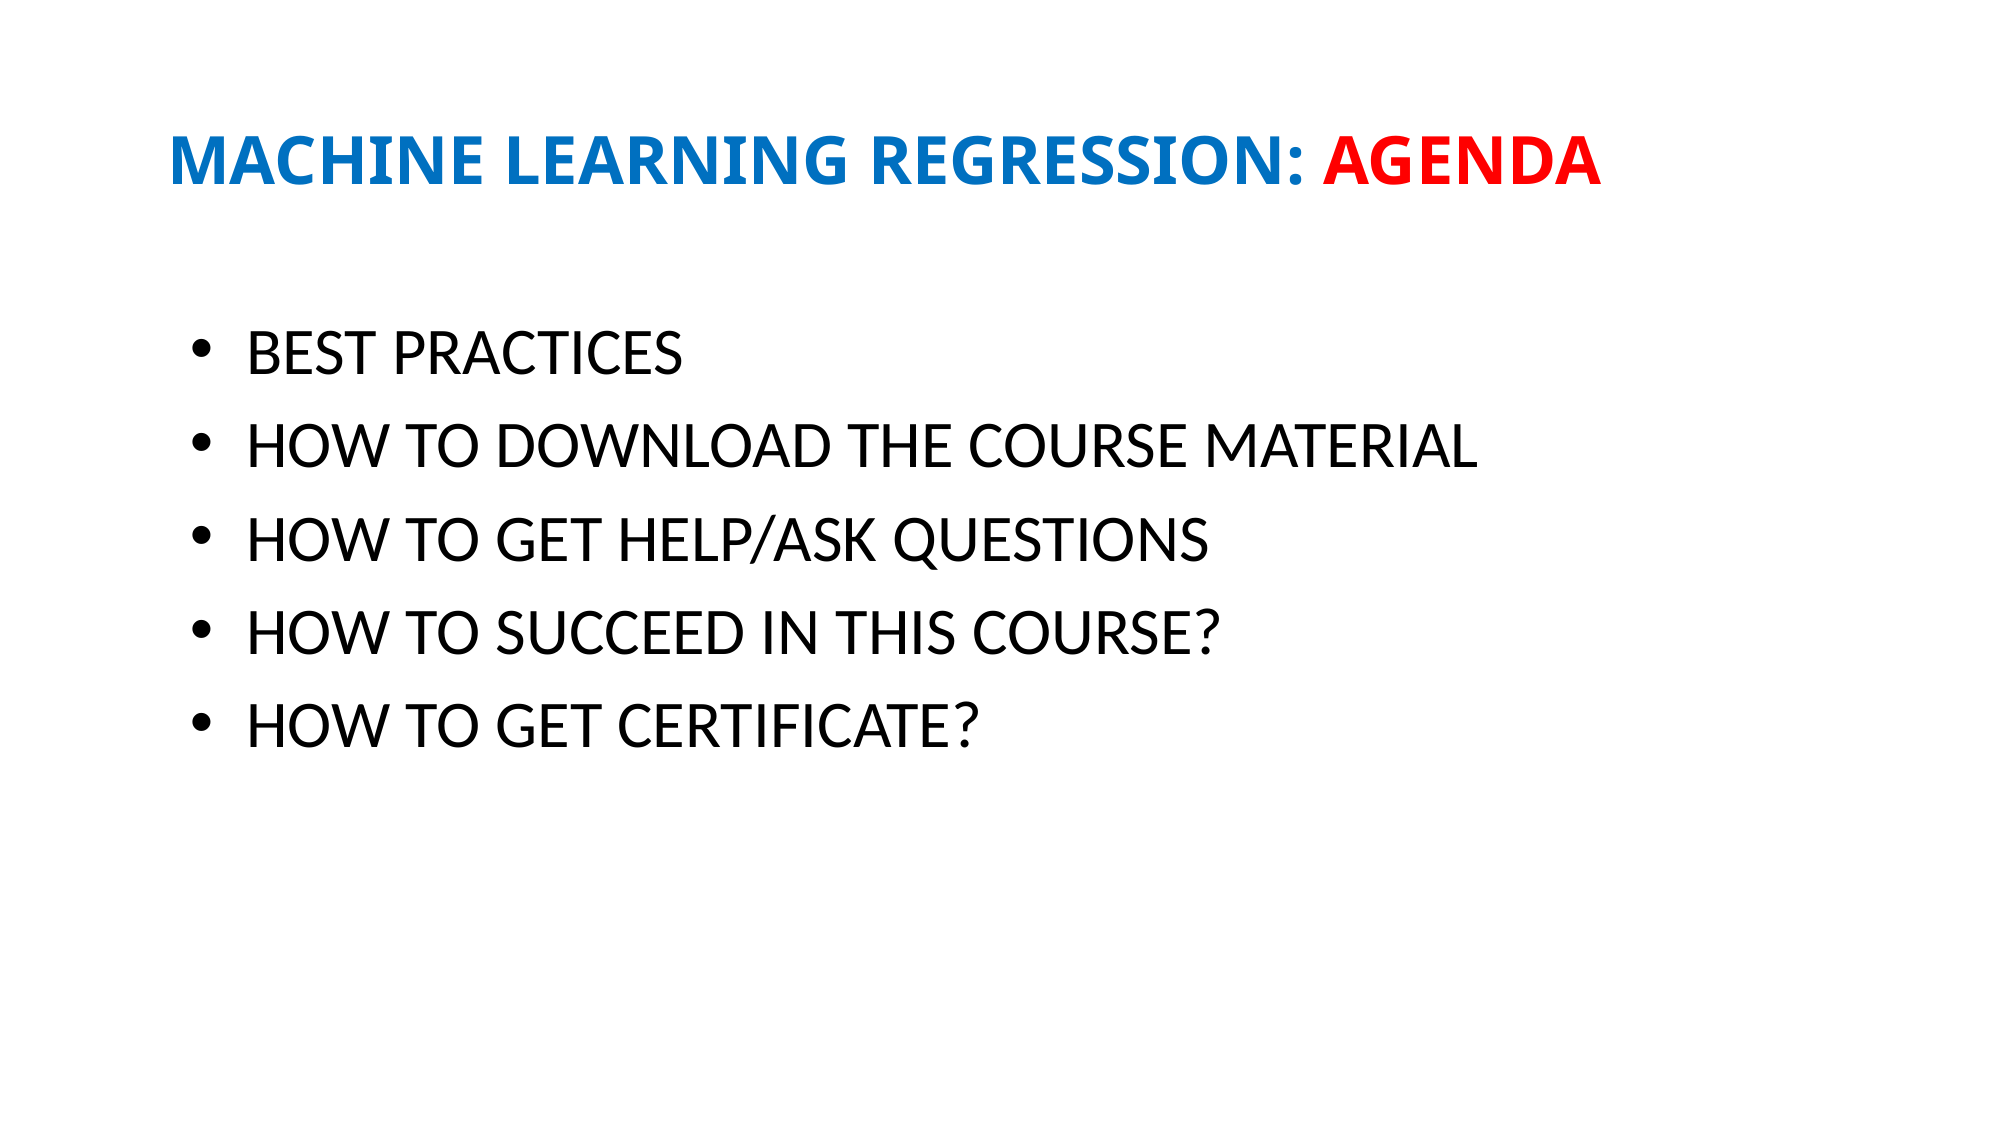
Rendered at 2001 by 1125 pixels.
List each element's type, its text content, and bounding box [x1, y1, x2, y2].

text_box MACHINE LEARNING REGRESSION: AGENDA [152, 53, 1850, 272]
list BEST PRACTICES HOW TO DOWNLOAD THE COURSE MATERIAL HOW TO GET HELP/ASK QUESTIONS HOW TO SUCCEED IN THIS COURSE? HOW TO GET CERTIFICATE? [174, 299, 1588, 1043]
